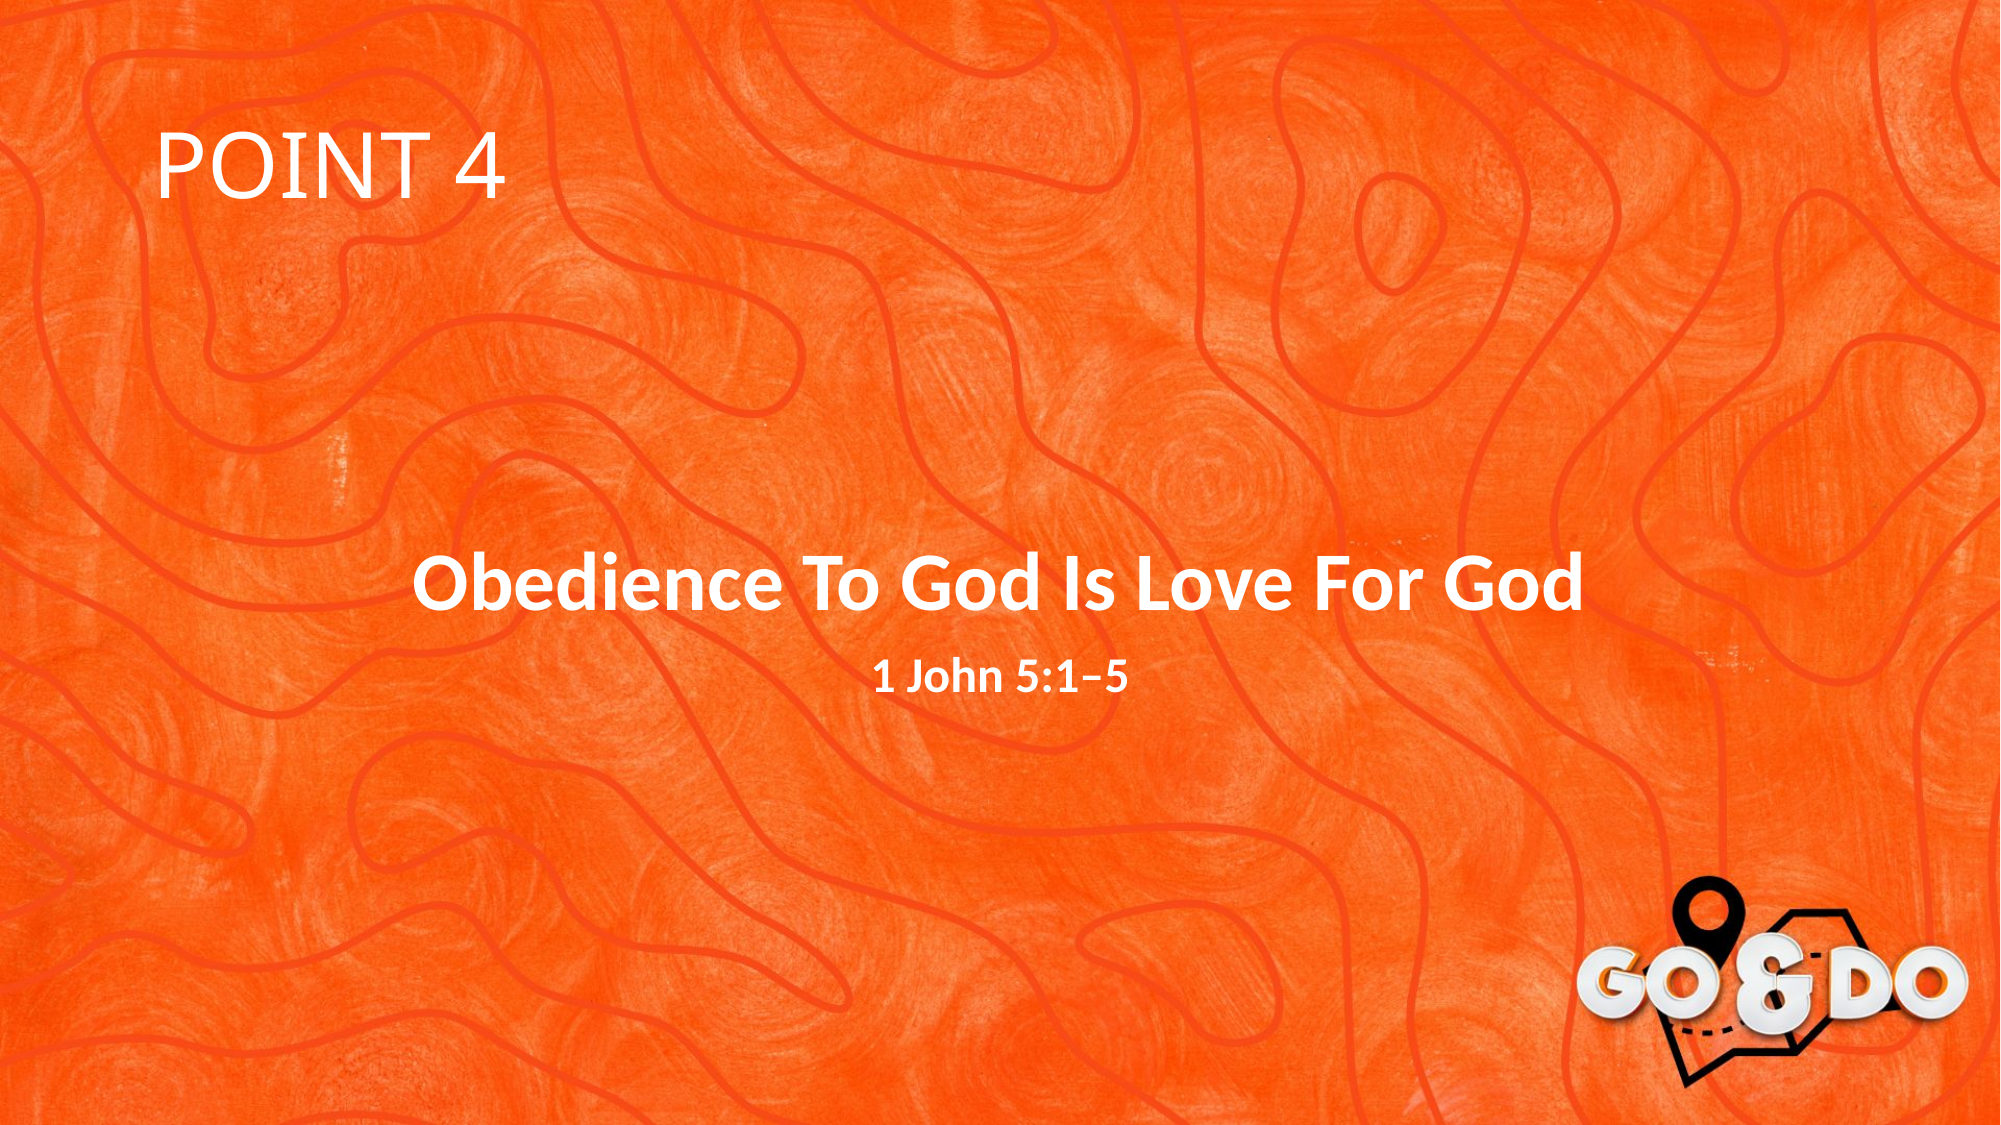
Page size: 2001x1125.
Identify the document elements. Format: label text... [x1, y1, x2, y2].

list Obedience To God Is Love For God 1 John 5:1–5 [137, 299, 1863, 1014]
picture [0, 0, 2001, 1125]
title POINT 4 [137, 59, 1863, 278]
